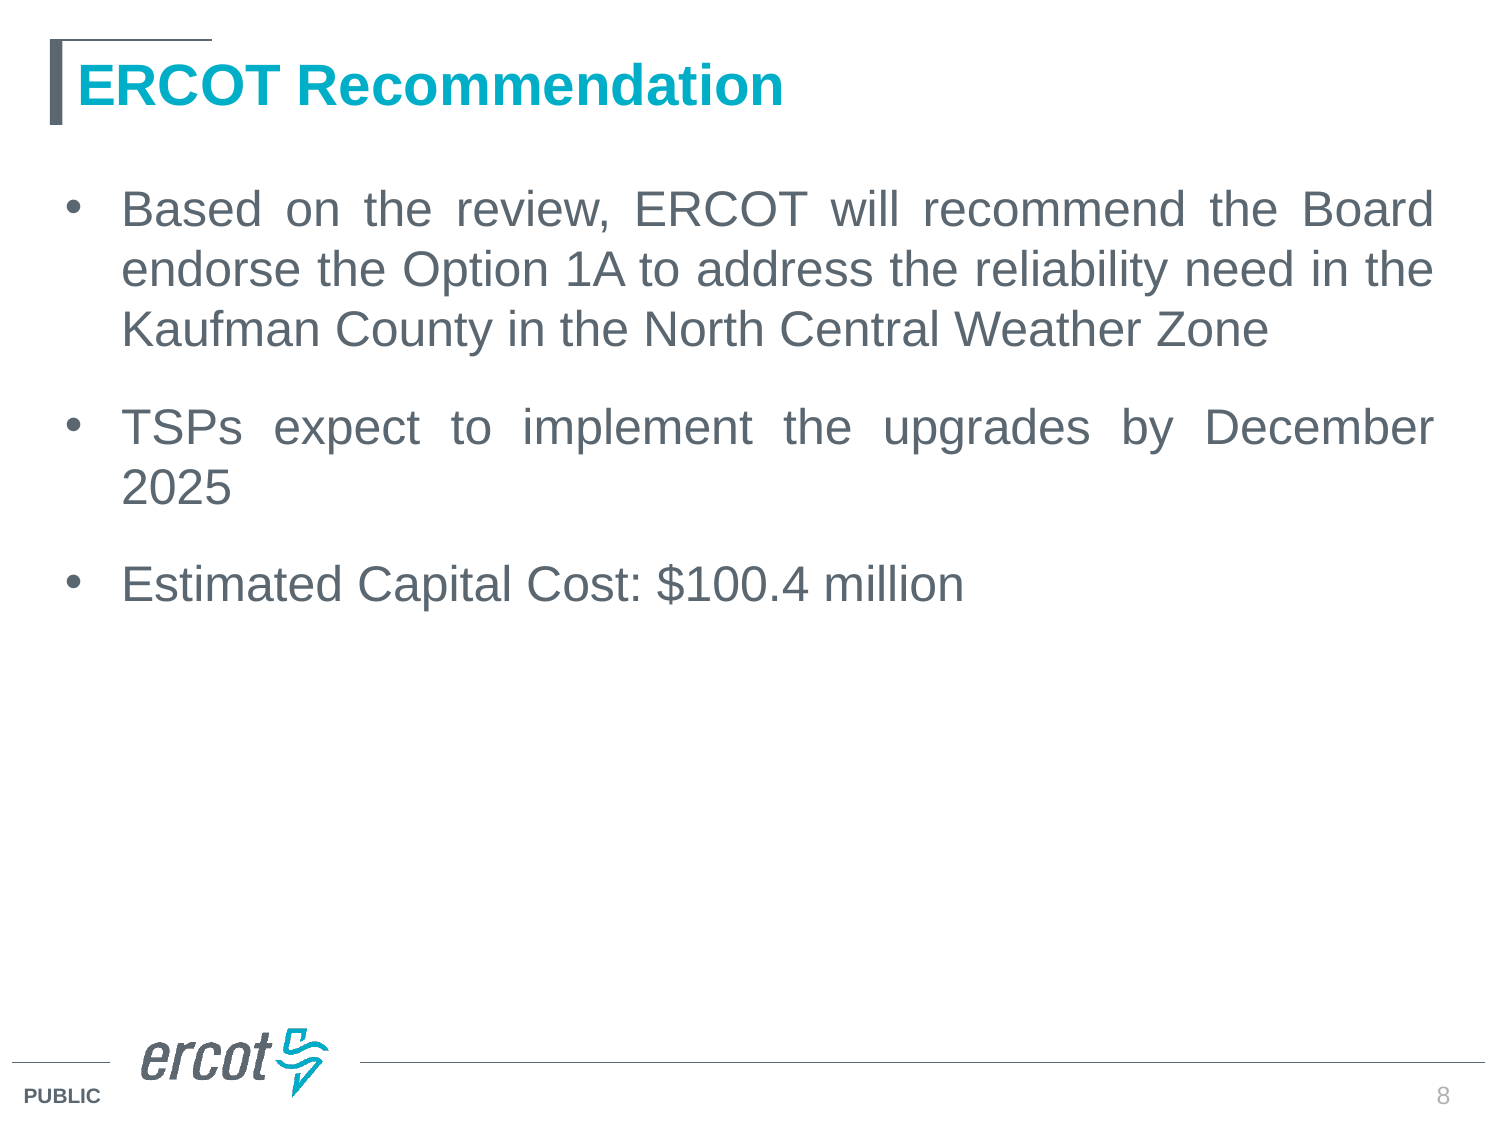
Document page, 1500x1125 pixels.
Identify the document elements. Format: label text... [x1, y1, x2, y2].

list Based on the review, ERCOT will recommend the Board endorse the Option 1A to address the reliability need in the Kaufman County in the North Central Weather Zone TSPs expect to implement the upgrades by December 2025 Estimated Capital Cost: $100.4 million [50, 169, 1450, 1032]
picture [137, 1032, 332, 1100]
slide_number 8 [1400, 1076, 1488, 1113]
title ERCOT Recommendation [62, 39, 1450, 125]
